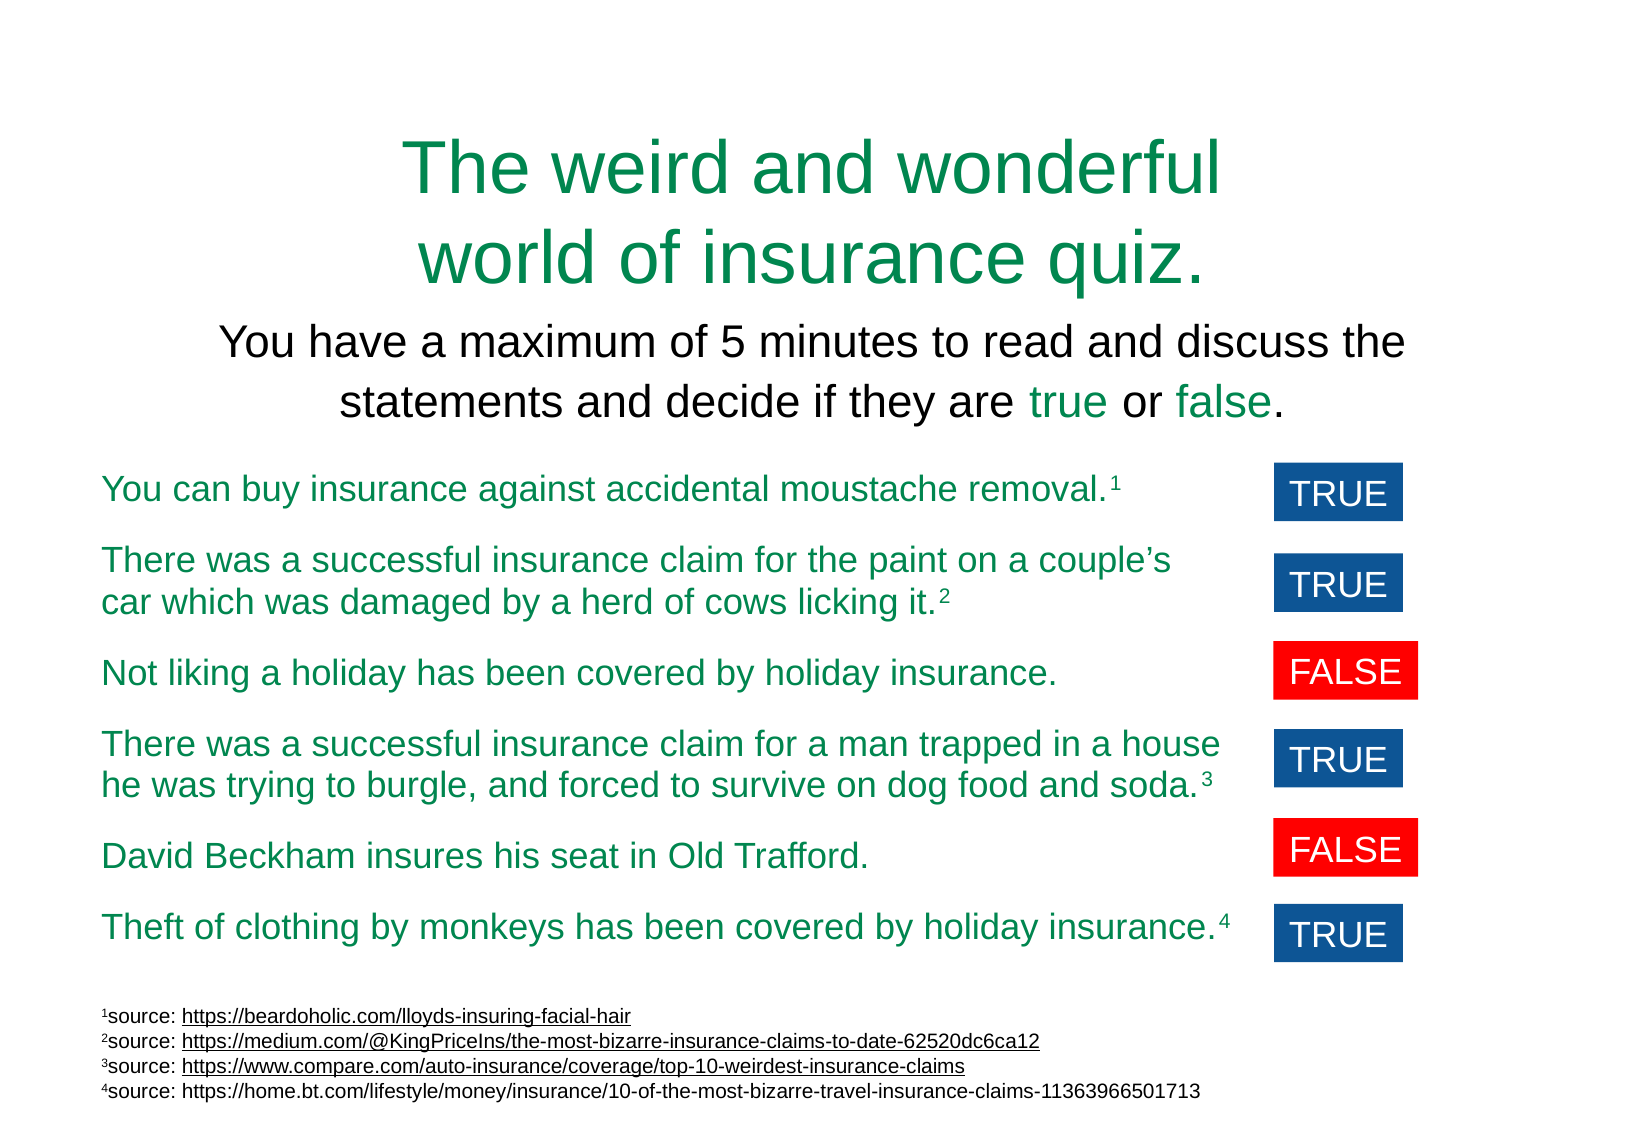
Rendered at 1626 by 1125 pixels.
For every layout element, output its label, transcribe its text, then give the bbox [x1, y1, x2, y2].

text_box TRUE [1274, 729, 1403, 788]
text_box TRUE [1274, 462, 1403, 522]
text_box You can buy insurance against accidental moustache removal.1 There was a successful insurance claim for the paint on a couple’s car which was damaged by a herd of cows licking it.2 Not liking a holiday has been covered by holiday insurance. There was a successful insurance claim for a man trapped in a house he was trying to burgle, and forced to survive on dog food and soda.3 David Beckham insures his seat in Old Trafford. Theft of clothing by monkeys has been covered by holiday insurance.4 [101, 467, 1254, 947]
text_box TRUE [1274, 903, 1403, 963]
title The weird and wonderful world of insurance quiz. [359, 118, 1266, 298]
text_box You have a maximum of 5 minutes to read and discuss the statements and decide if they are true or false. [131, 312, 1494, 428]
text_box TRUE [1274, 553, 1403, 612]
text_box FALSE [1273, 641, 1419, 700]
text_box FALSE [1273, 818, 1419, 877]
text_box 1source: https://beardoholic.com/lloyds-insuring-facial-hair 2source: https://medium.com/@KingPriceIns/the-most-bizarre-insurance-claims-to-date-62520dc6ca12 3source: https://www.compare.com/auto-insurance/coverage/top-10-weirdest-insurance-claims 4source: https://home.bt.com/lifestyle/money/insurance/10-of-the-most-bizarre-travel-insurance-claims-11363966501713 [101, 1002, 1587, 1103]
